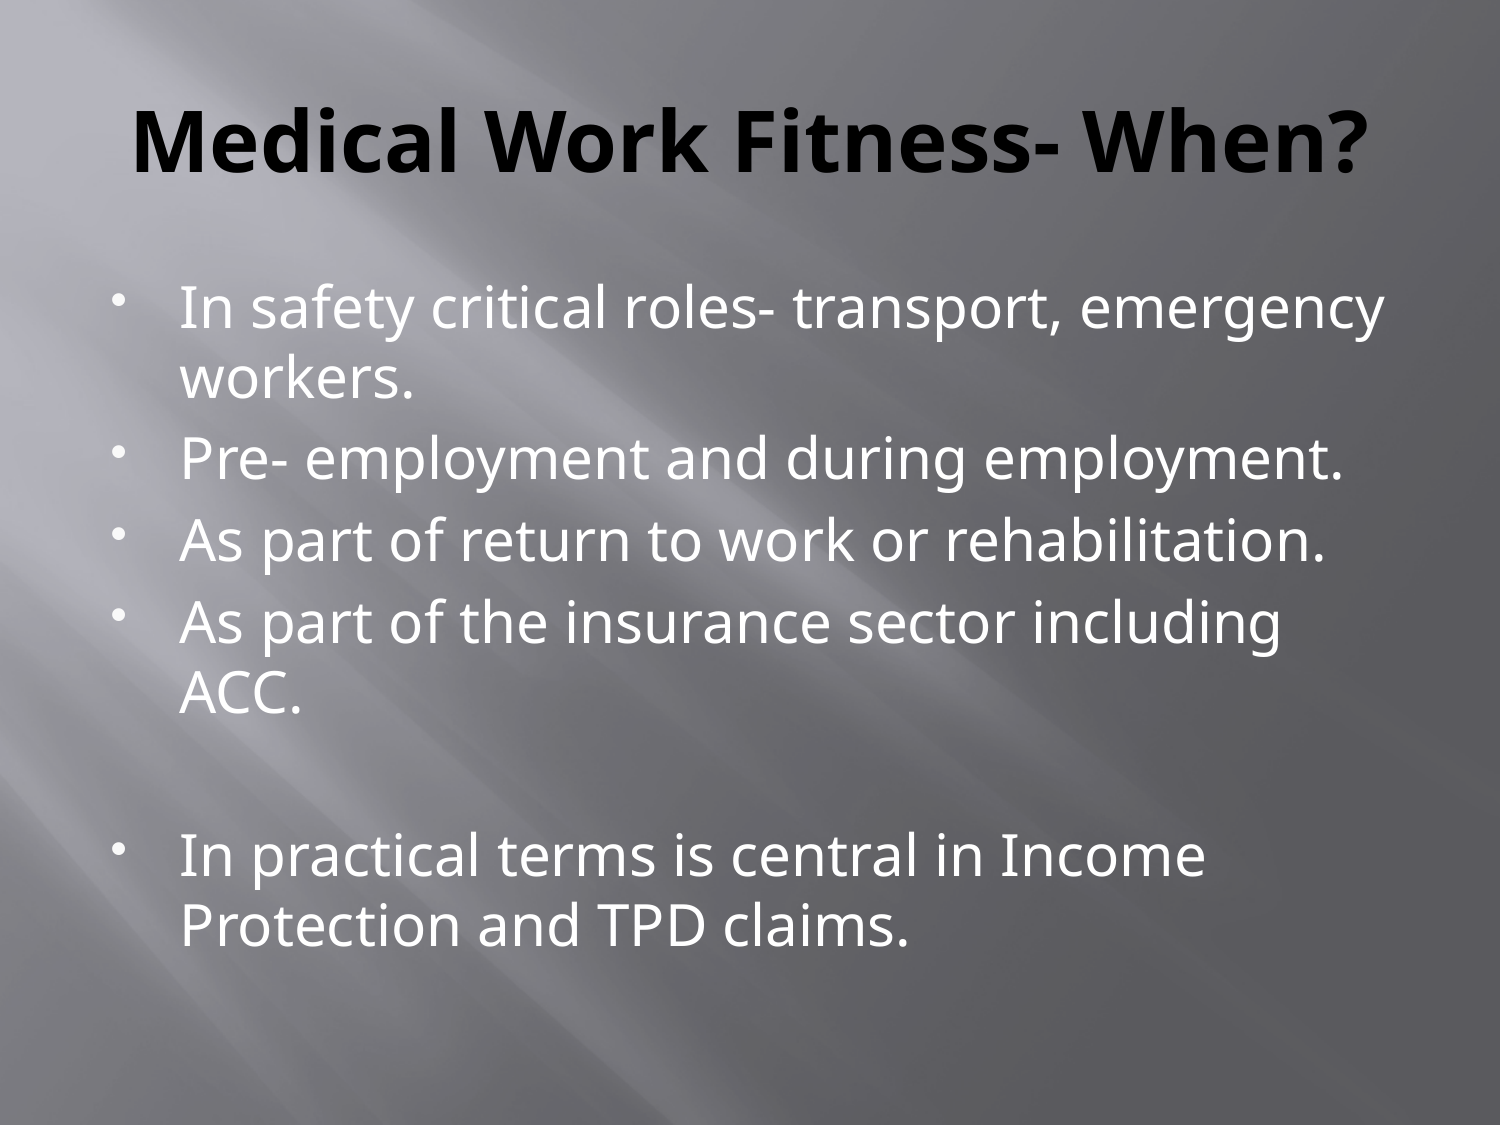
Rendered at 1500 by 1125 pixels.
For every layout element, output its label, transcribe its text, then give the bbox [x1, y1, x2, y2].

list In safety critical roles- transport, emergency workers. Pre- employment and during employment. As part of return to work or rehabilitation. As part of the insurance sector including ACC. In practical terms is central in Income Protection and TPD claims. [75, 262, 1425, 1035]
title Medical Work Fitness- When? [75, 45, 1425, 233]
